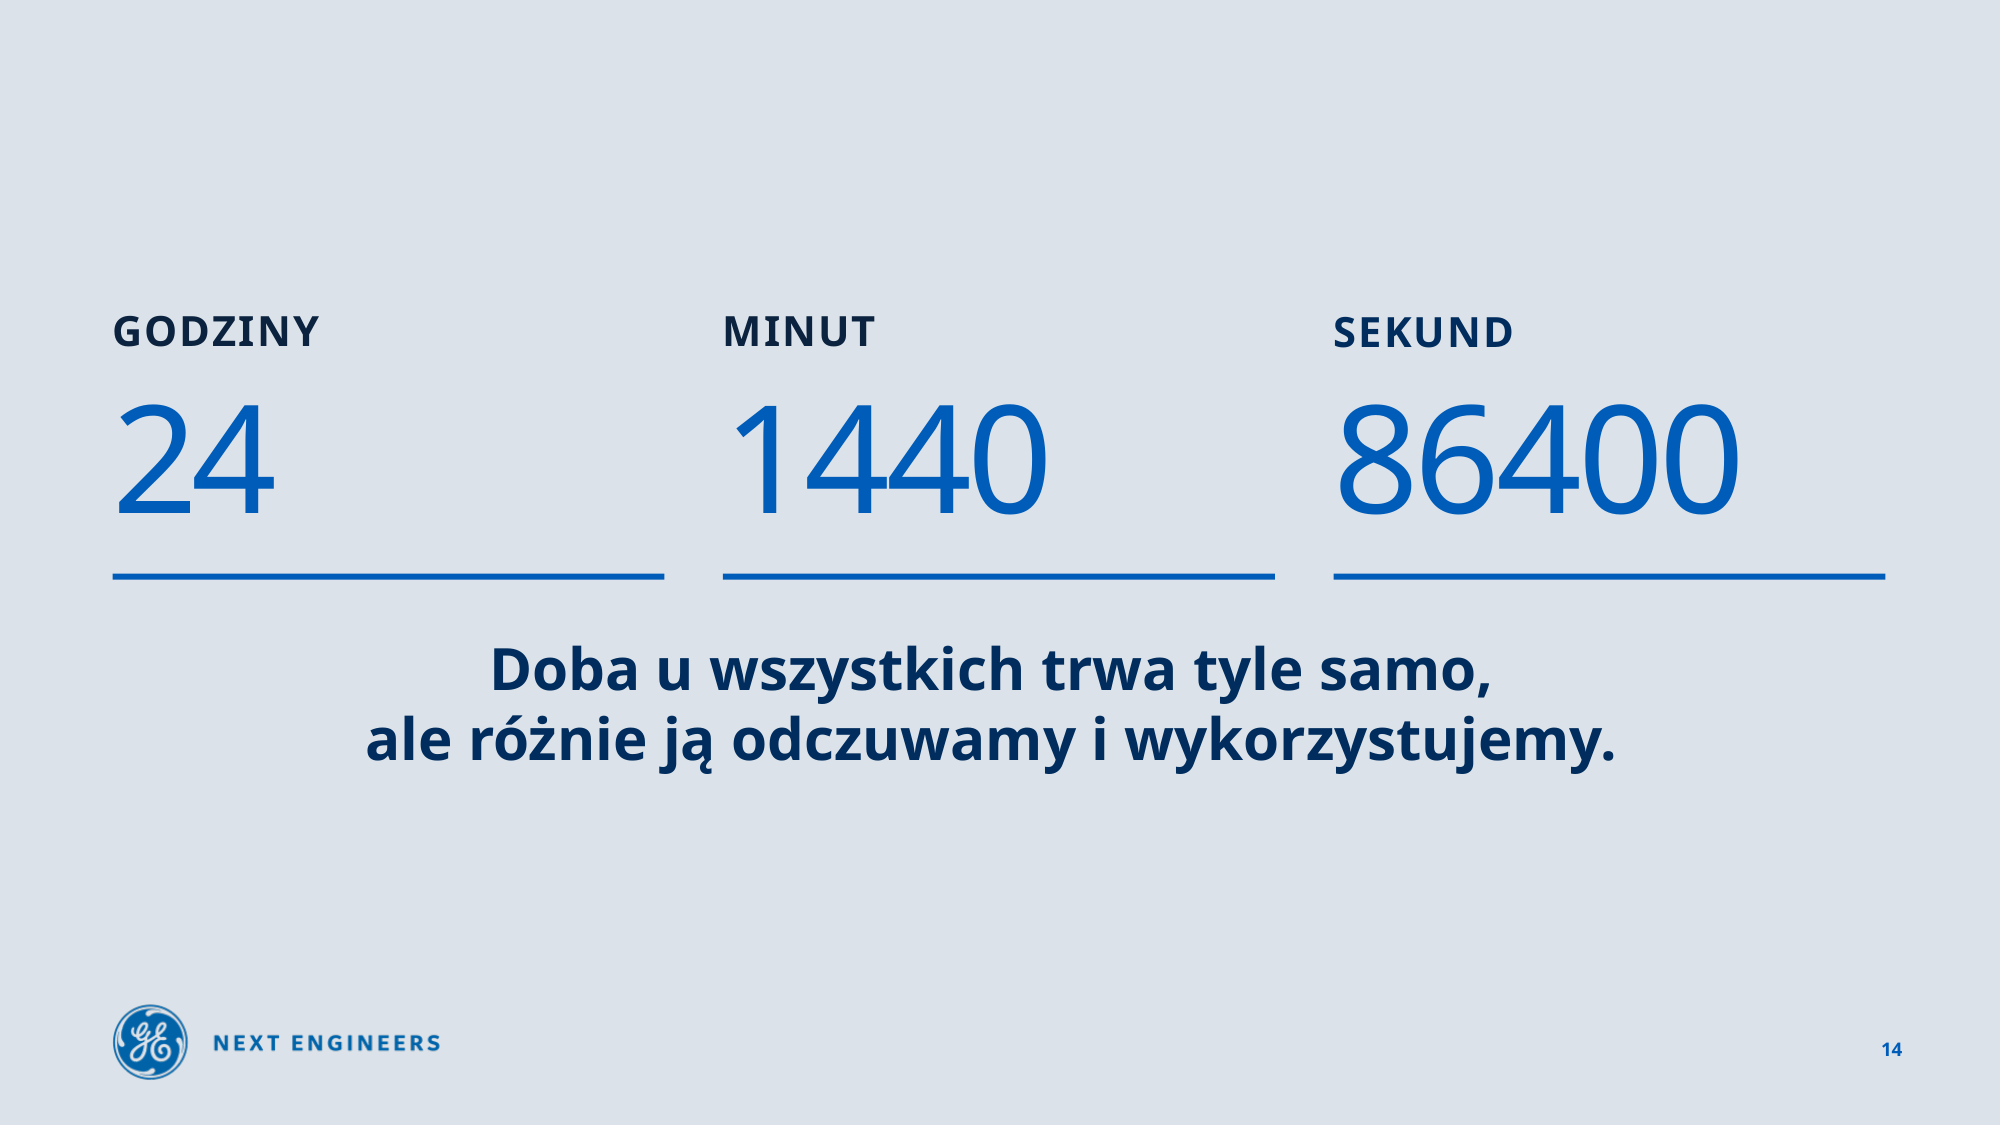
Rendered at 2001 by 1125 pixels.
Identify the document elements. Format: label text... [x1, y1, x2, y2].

picture [85, 987, 468, 1094]
list Doba u wszystkich trwa tyle samo, ale różnie ją odczuwamy i wykorzystujemy. [112, 632, 1886, 838]
list 86400 [1333, 354, 1886, 560]
slide_number 14 [1796, 1020, 1918, 1081]
list 1440 [723, 354, 1276, 561]
list minut [722, 304, 1275, 344]
list sekund [1333, 306, 1886, 344]
list 24 [112, 354, 665, 560]
list godziny [112, 304, 665, 344]
